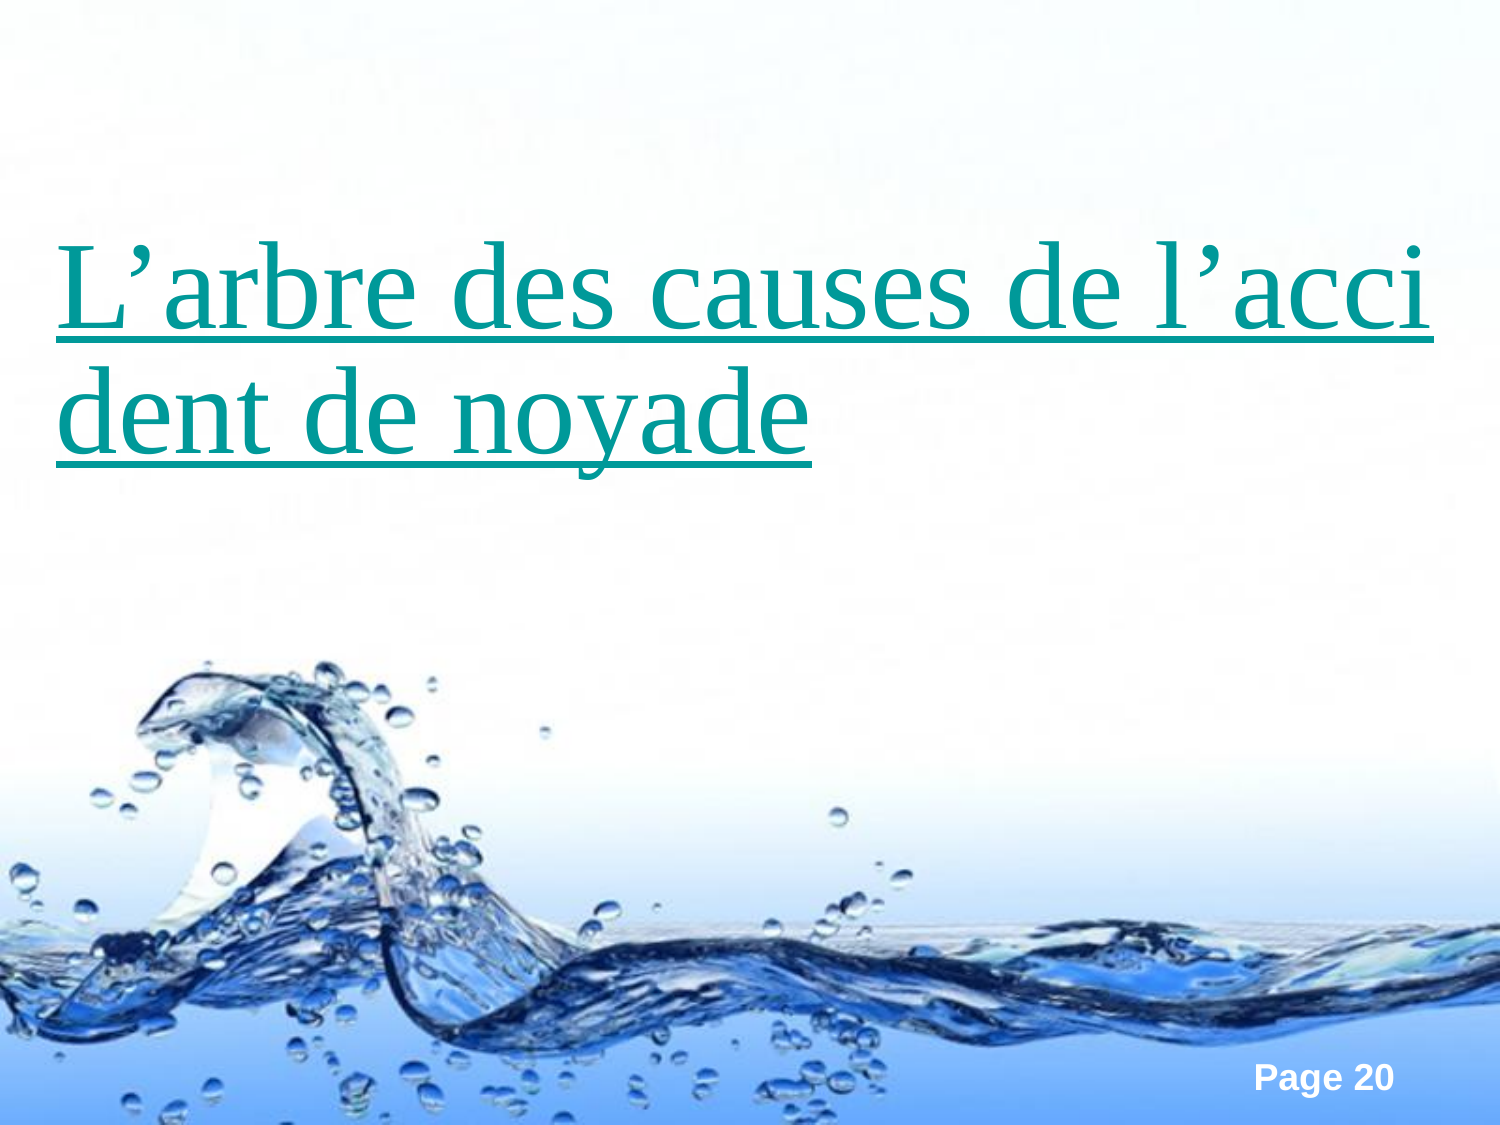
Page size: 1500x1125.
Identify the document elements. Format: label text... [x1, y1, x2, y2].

title L’arbre des causes de l’accident de noyade [41, 196, 1471, 728]
picture [0, 0, 1500, 1125]
